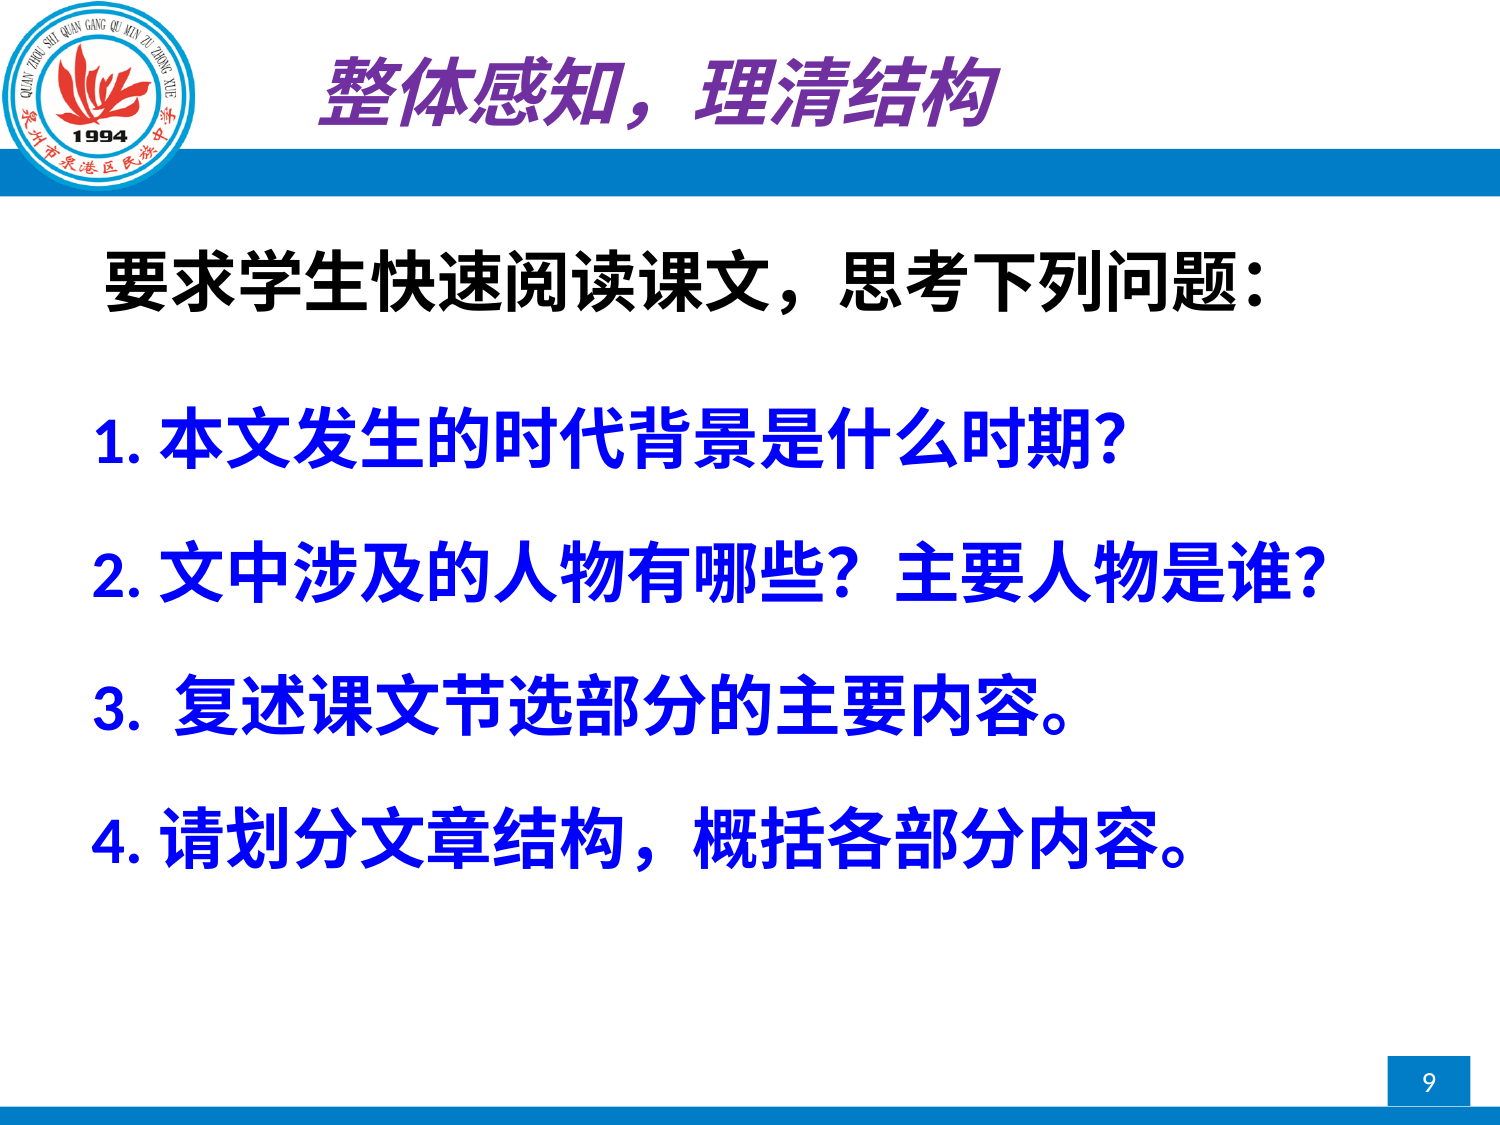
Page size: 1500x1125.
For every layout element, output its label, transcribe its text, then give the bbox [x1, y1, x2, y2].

picture [110, 1, 195, 79]
picture [120, 114, 195, 191]
picture [2, 107, 78, 191]
picture [9, 6, 189, 186]
text_box 1.本文发生的时代背景是什么时期？ 2.文中涉及的人物有哪些？主要人物是谁？ 3. 复述课文节选部分的主要内容。 4.请划分文章结构，概括各部分内容。 [76, 350, 1427, 988]
title 整体感知，理清结构 [300, 30, 1345, 150]
list 要求学生快速阅读课文，思考下列问题： [88, 231, 1439, 355]
picture [2, 1, 88, 86]
